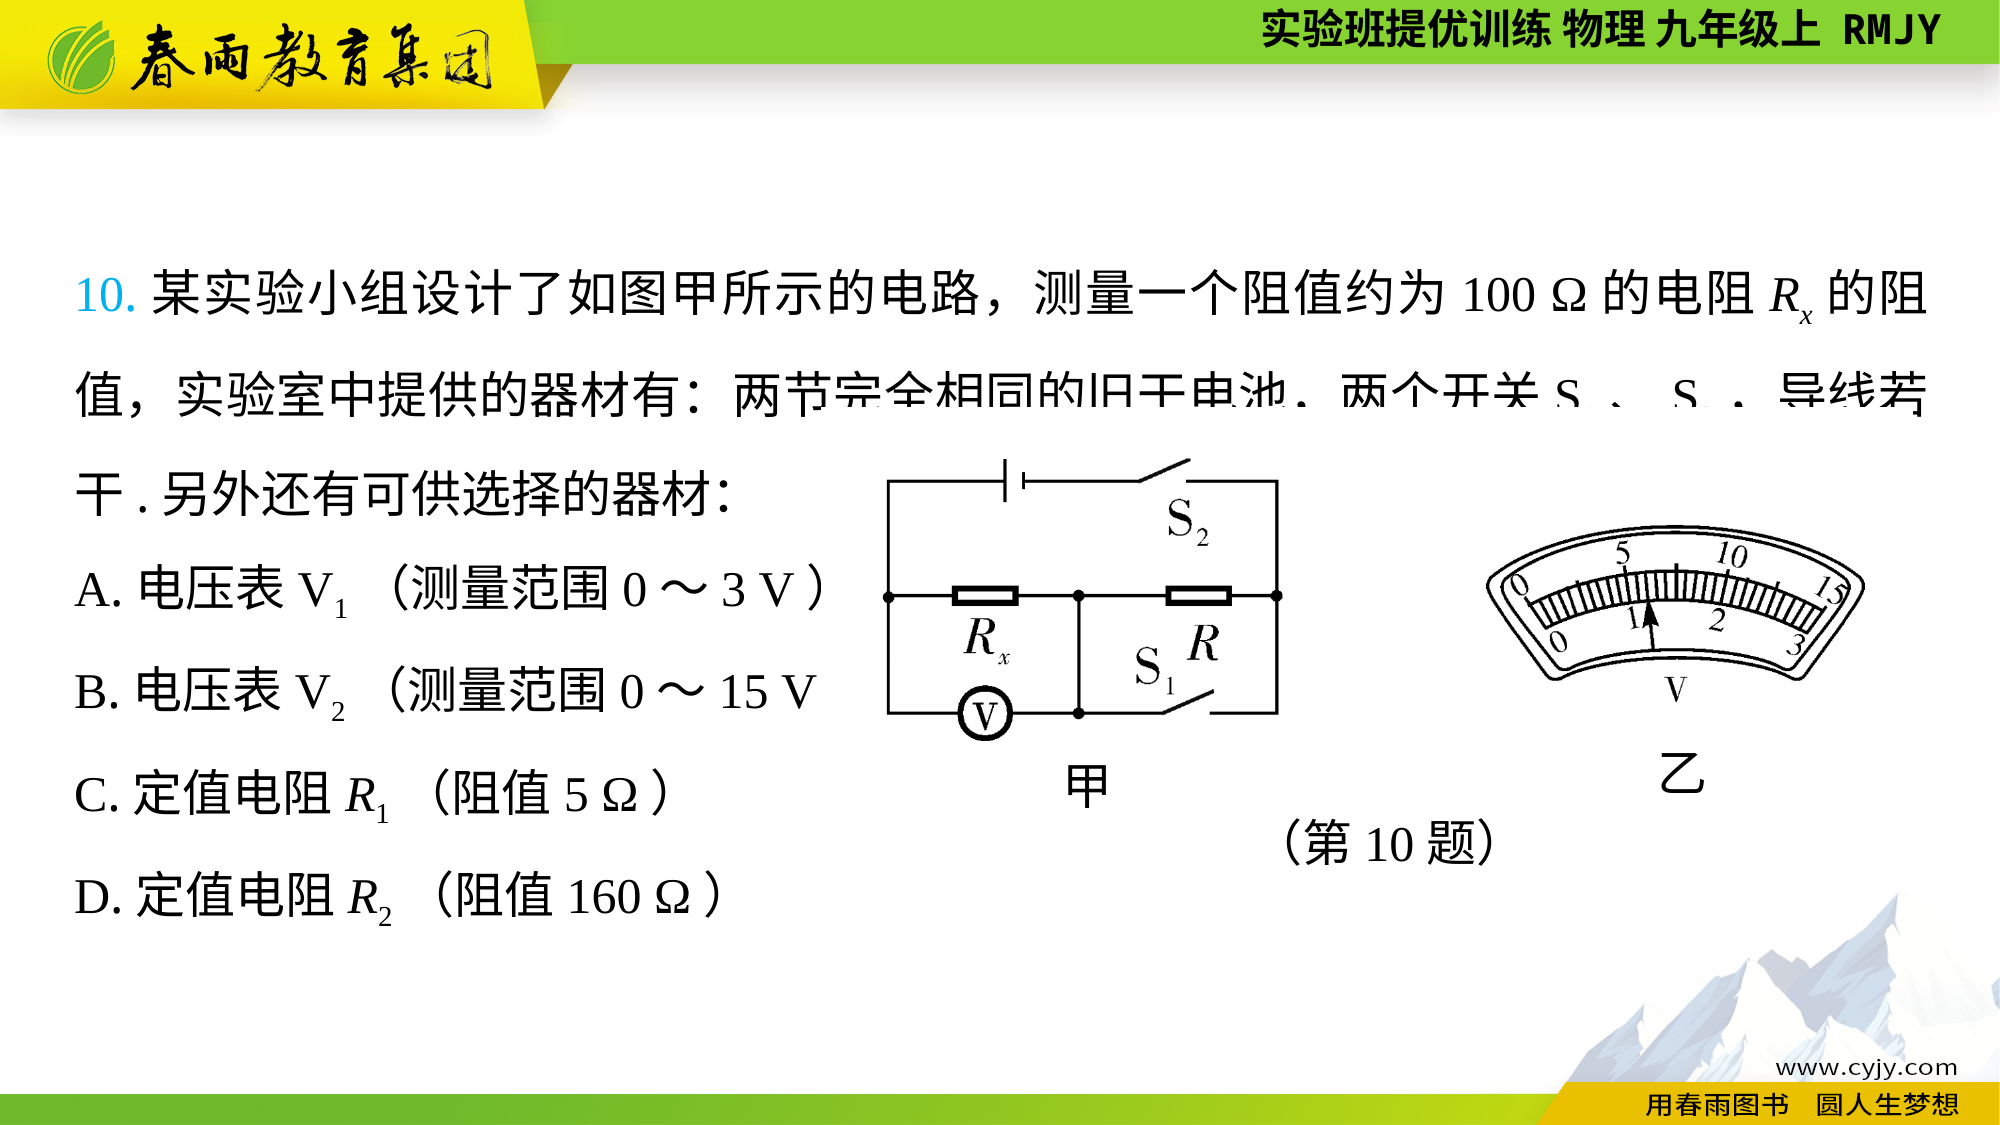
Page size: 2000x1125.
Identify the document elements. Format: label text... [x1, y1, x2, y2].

text_box 甲 [1047, 756, 1128, 822]
picture [0, 0, 2000, 1125]
text_box 乙 [1642, 756, 1723, 809]
text_box （第10题） [1237, 773, 1542, 879]
list 10.某实验小组设计了如图甲所示的电路，测量一个阻值约为100 Ω的电阻Rx的阻值，实验室中提供的器材有：两节完全相同的旧干电池，两个开关S1、S2，导线若干.另外还有可供选择的器材： A.电压表V1（测量范围0～3 V） B.电压表V2（测量范围0～15 V） C.定值电阻R1（阻值5 Ω） D.定值电阻R2（阻值160 Ω） [59, 219, 1944, 860]
